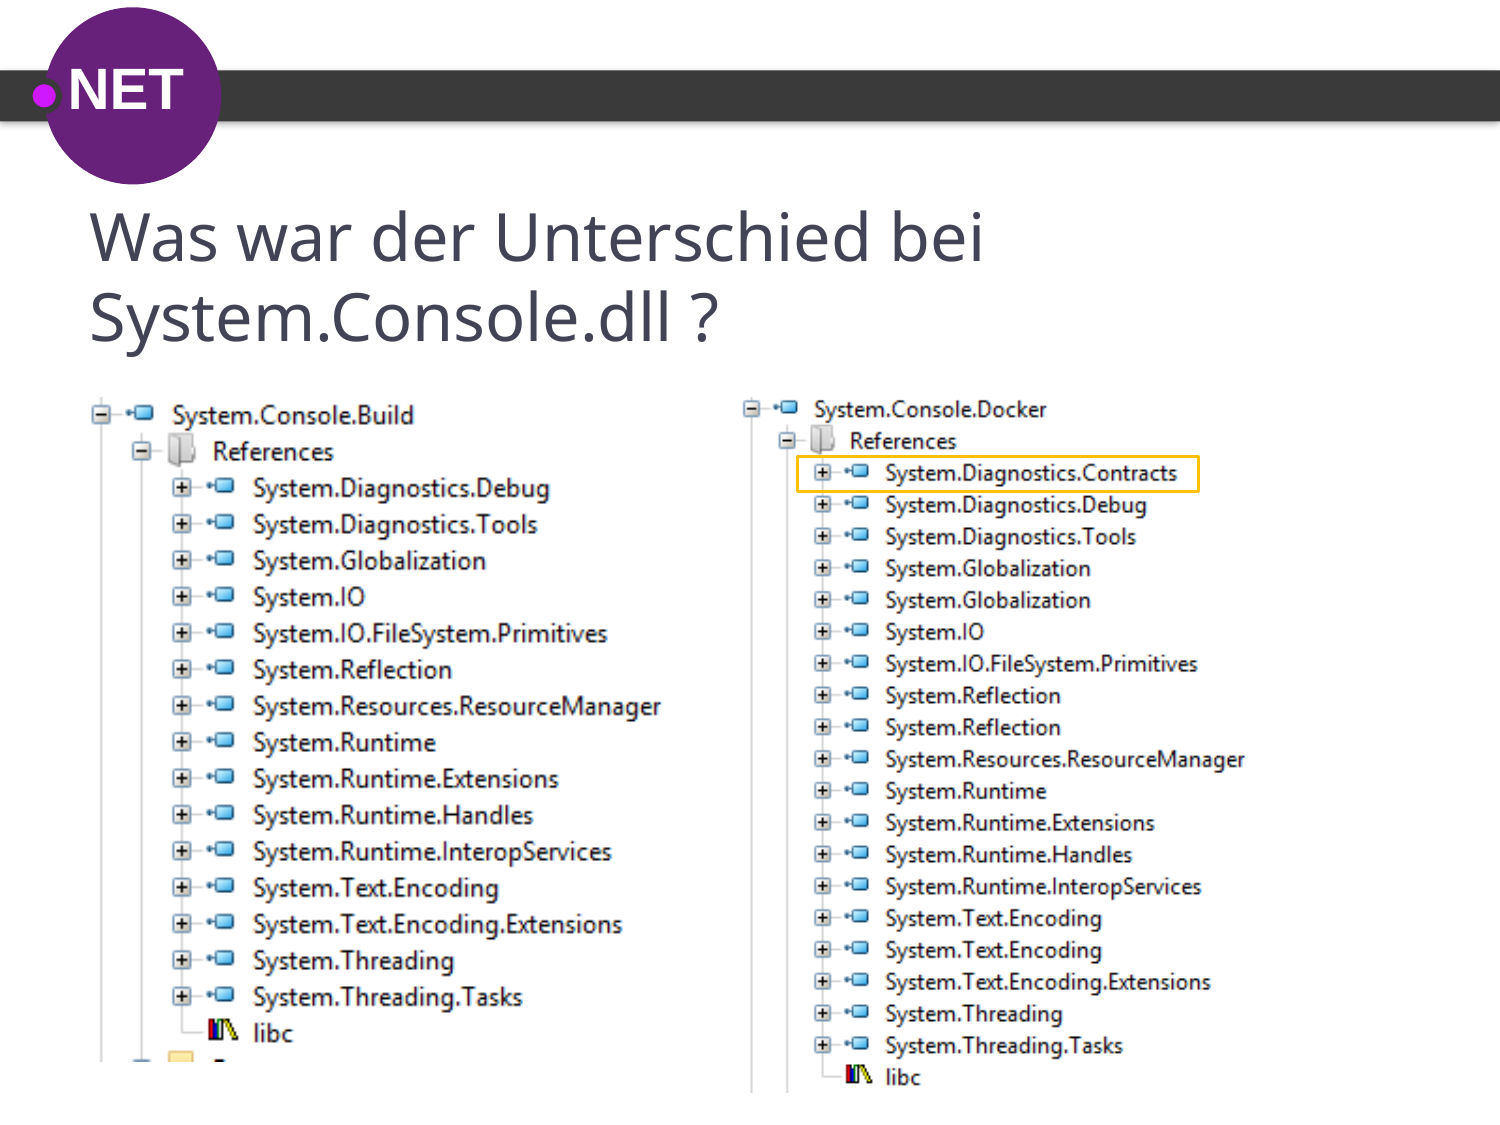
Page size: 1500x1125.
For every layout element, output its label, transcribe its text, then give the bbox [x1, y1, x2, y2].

title Was war der Unterschied bei System.Console.dll ? [75, 187, 1425, 363]
picture [88, 396, 1330, 1093]
